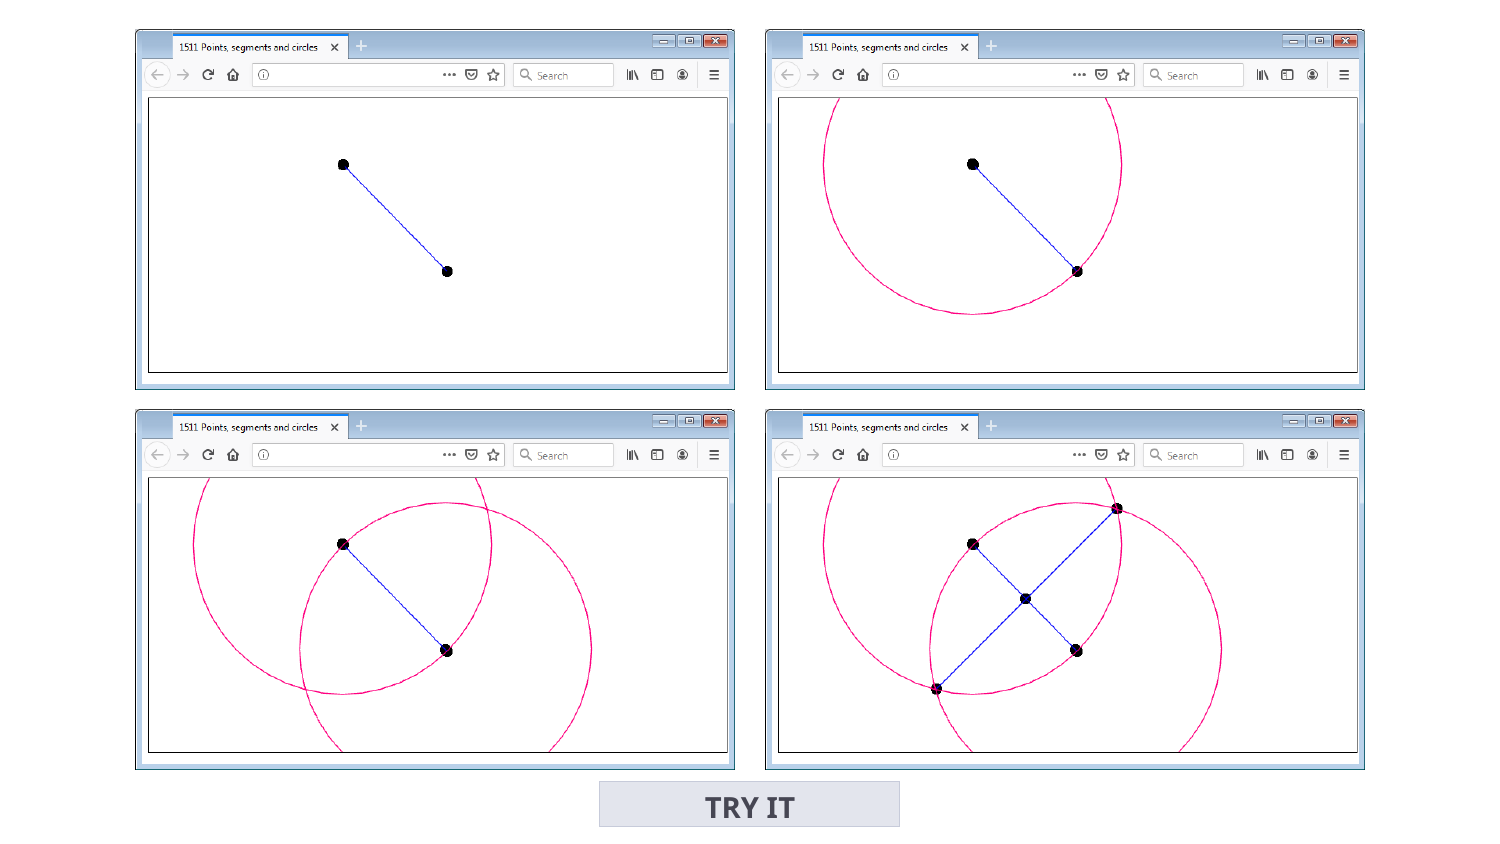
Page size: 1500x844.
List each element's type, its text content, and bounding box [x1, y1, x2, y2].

picture [134, 28, 736, 390]
picture [764, 28, 1366, 390]
picture [764, 409, 1366, 770]
picture [134, 409, 736, 770]
text_box TRY IT [599, 781, 900, 827]
